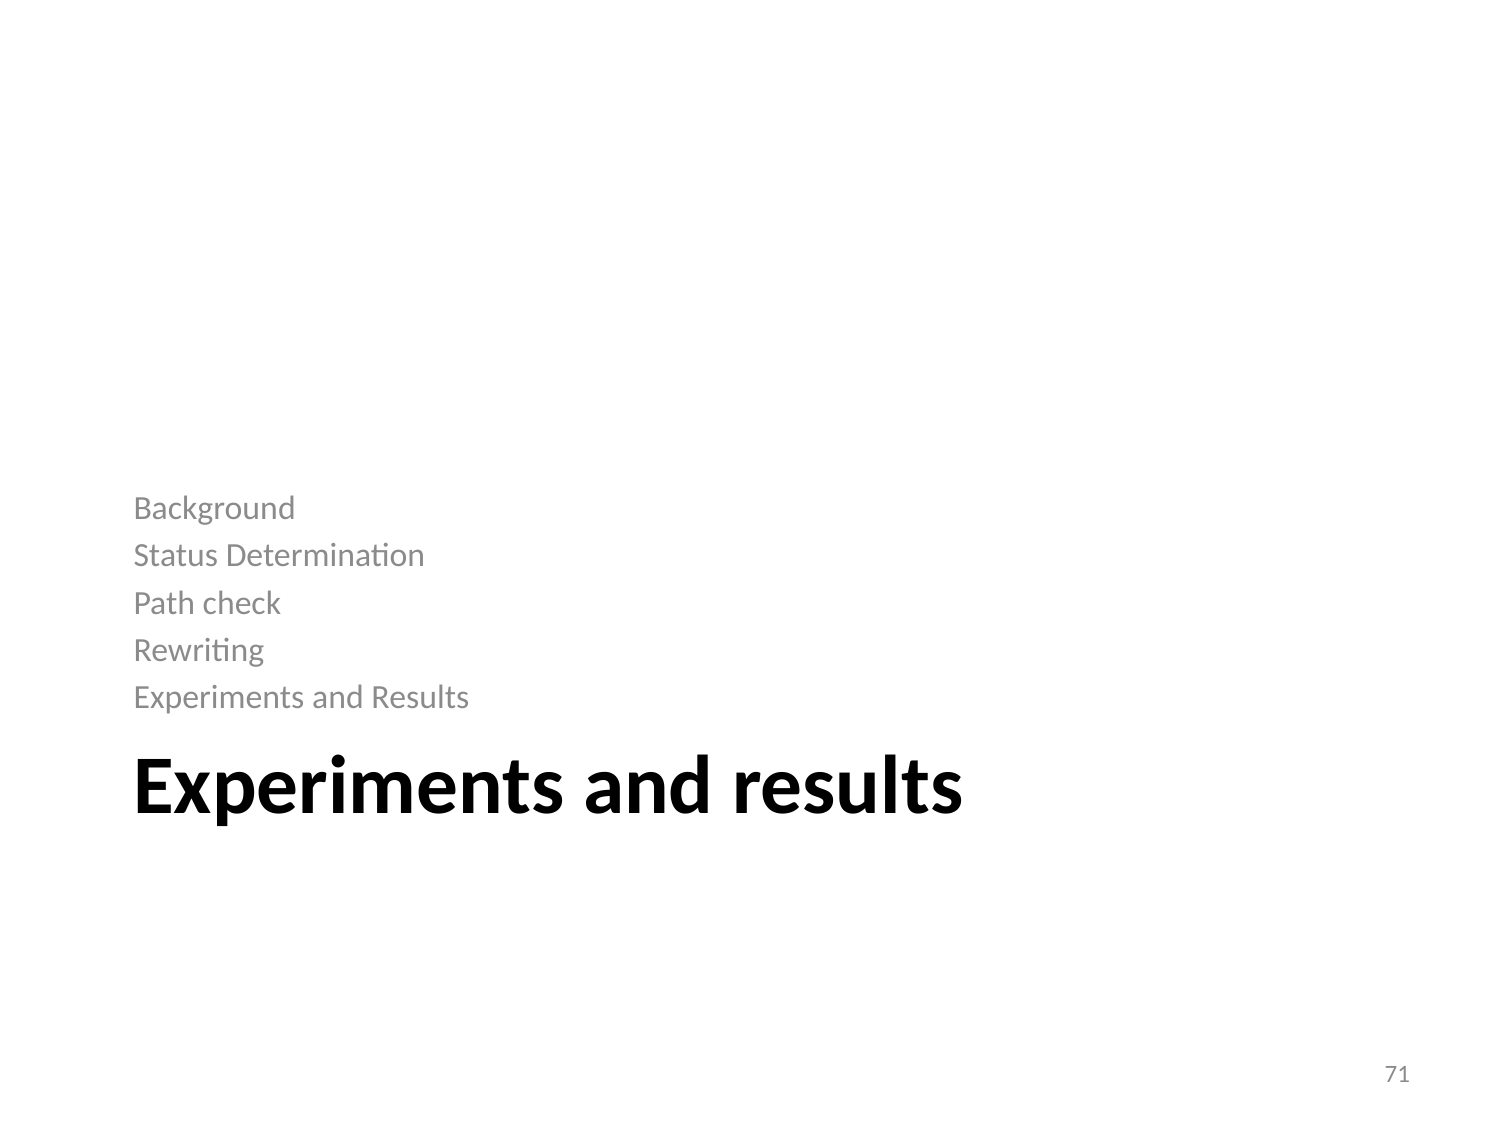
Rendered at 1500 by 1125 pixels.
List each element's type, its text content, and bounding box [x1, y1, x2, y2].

title Experiments and results [118, 723, 1394, 947]
list Background Status Determination Path check Rewriting Experiments and Results [118, 476, 1394, 723]
slide_number 71 [1074, 1042, 1425, 1103]
